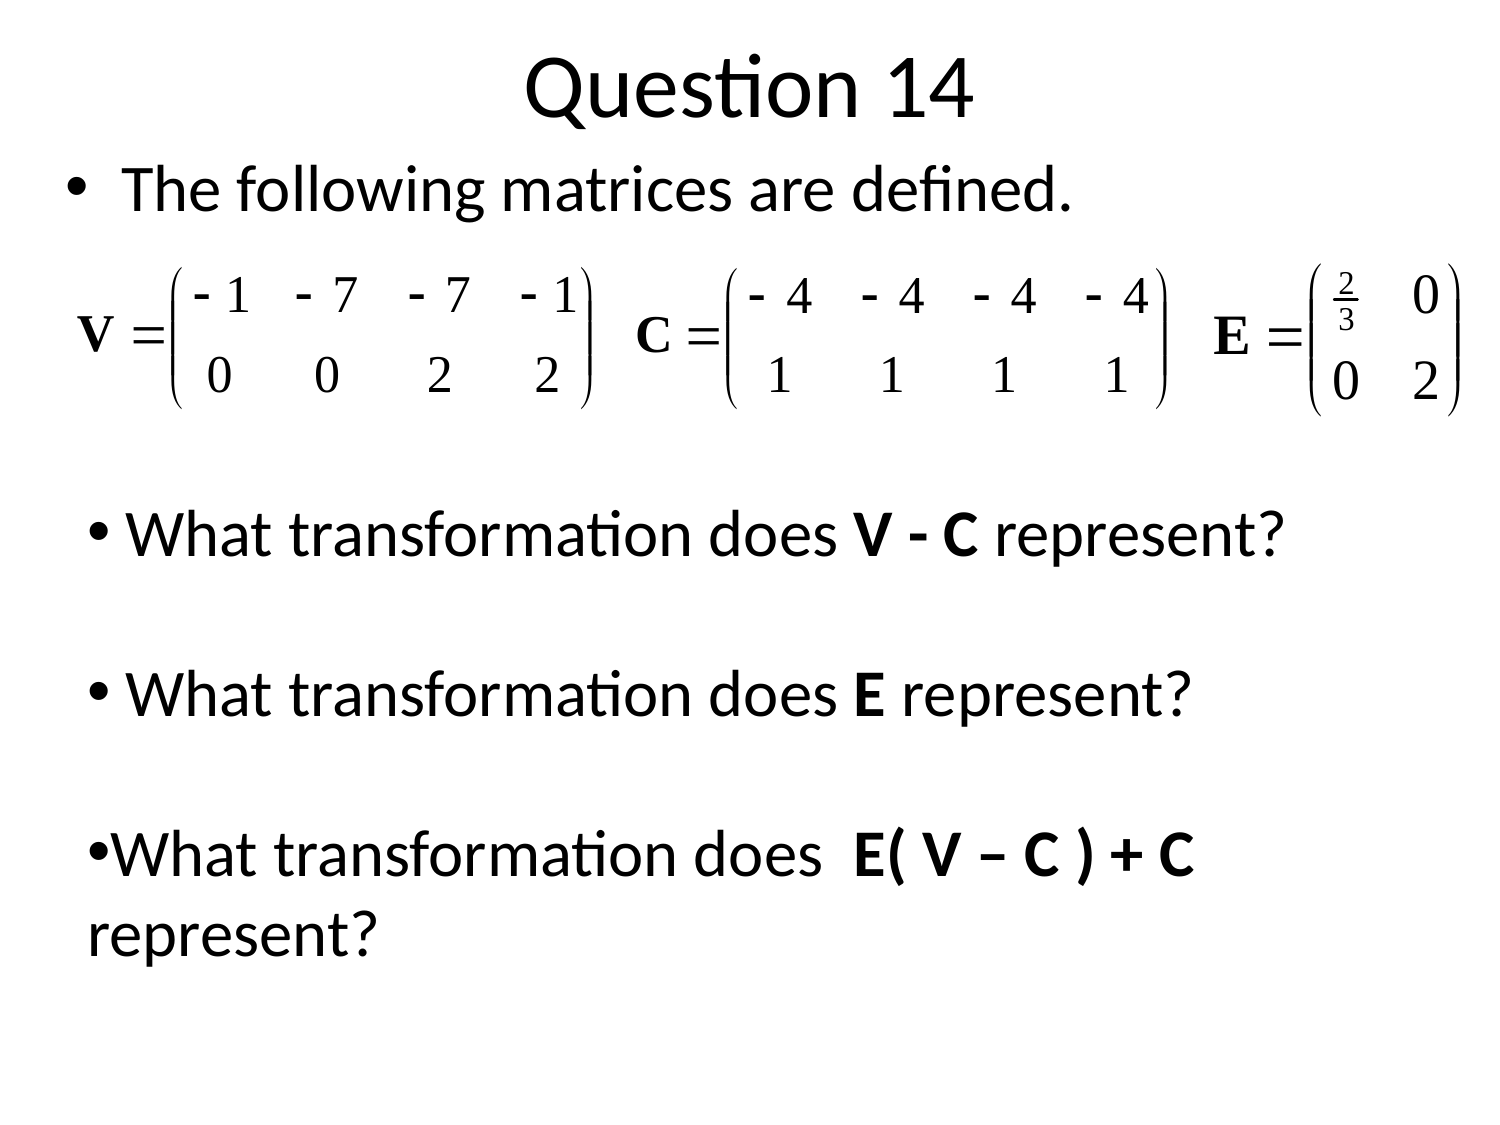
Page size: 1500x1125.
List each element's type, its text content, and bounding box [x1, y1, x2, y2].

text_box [1205, 249, 1477, 432]
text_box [68, 258, 608, 419]
list The following matrices are defined. [50, 137, 1438, 1061]
text_box What transformation does V - C represent? What transformation does E represent? What transformation does E( V – C ) + C represent? [72, 482, 1436, 978]
title Question 14 [75, 0, 1425, 137]
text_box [628, 258, 1180, 419]
